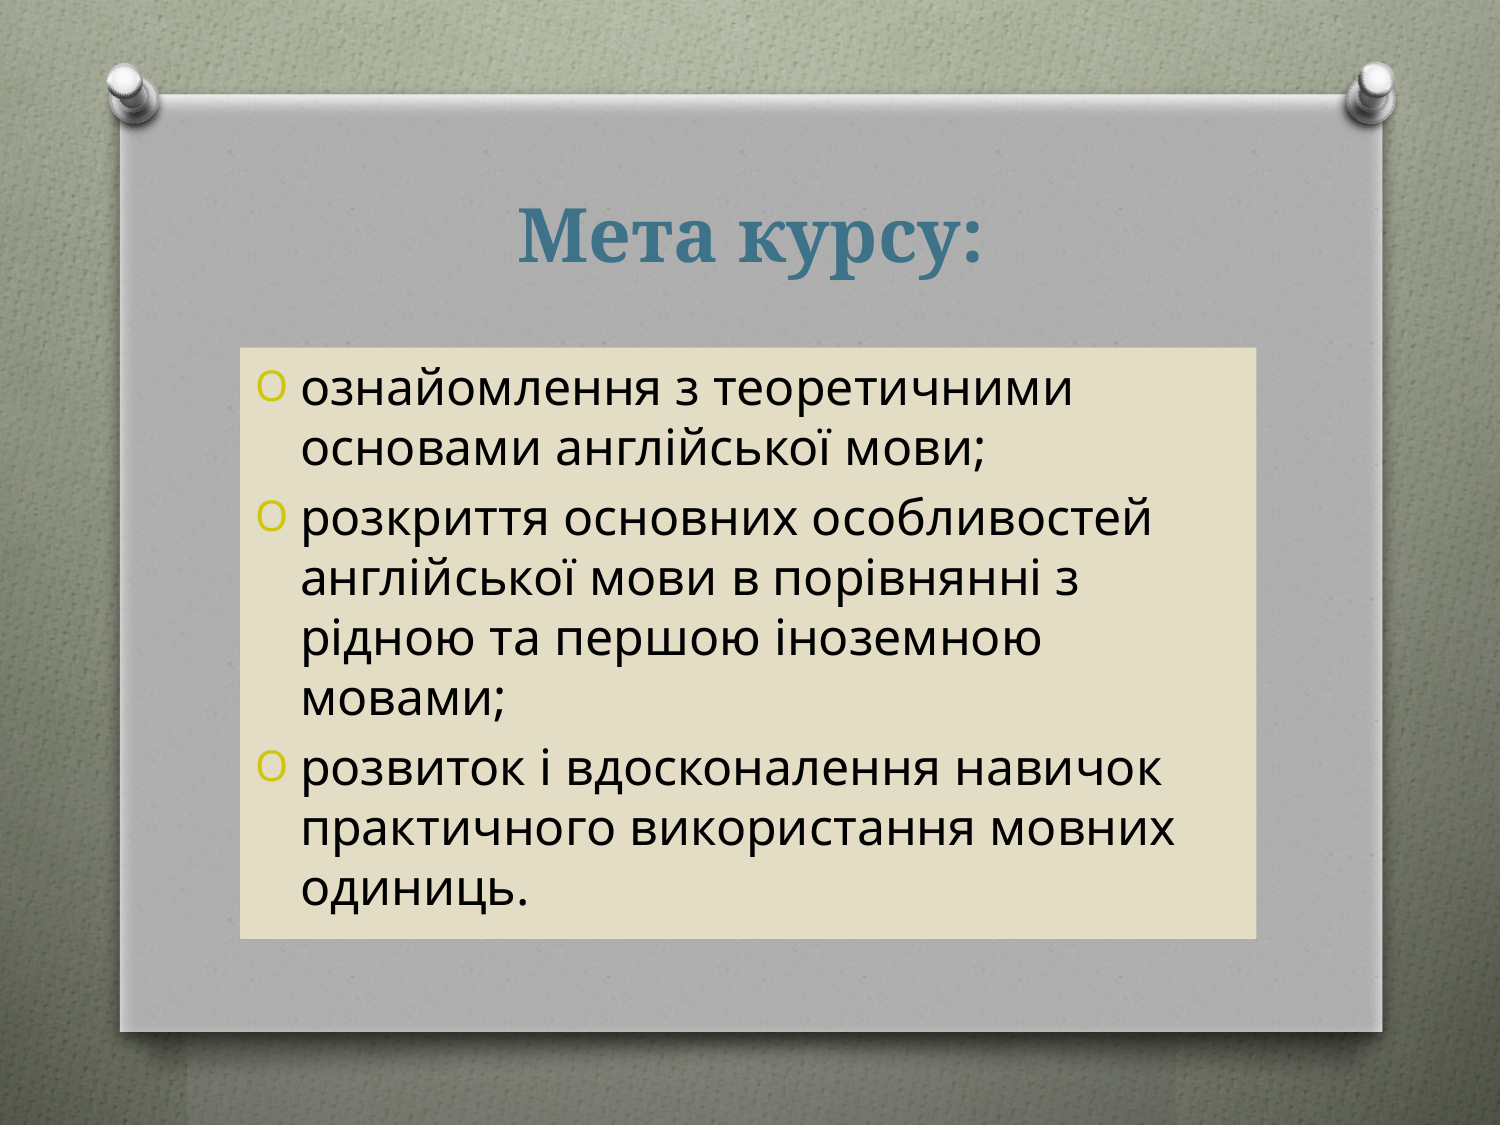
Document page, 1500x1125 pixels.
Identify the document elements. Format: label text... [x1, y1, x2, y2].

title Мета курсу: [179, 134, 1323, 332]
picture [1317, 35, 1439, 156]
picture [75, 29, 198, 153]
list ознайомлення з теоретичними основами англійської мови; розкриття основних особливостей англійської мови в порівнянні з рідною та першою іноземною мовами; розвиток і вдосконалення навичок практичного використання мовних одиниць. [240, 347, 1257, 939]
